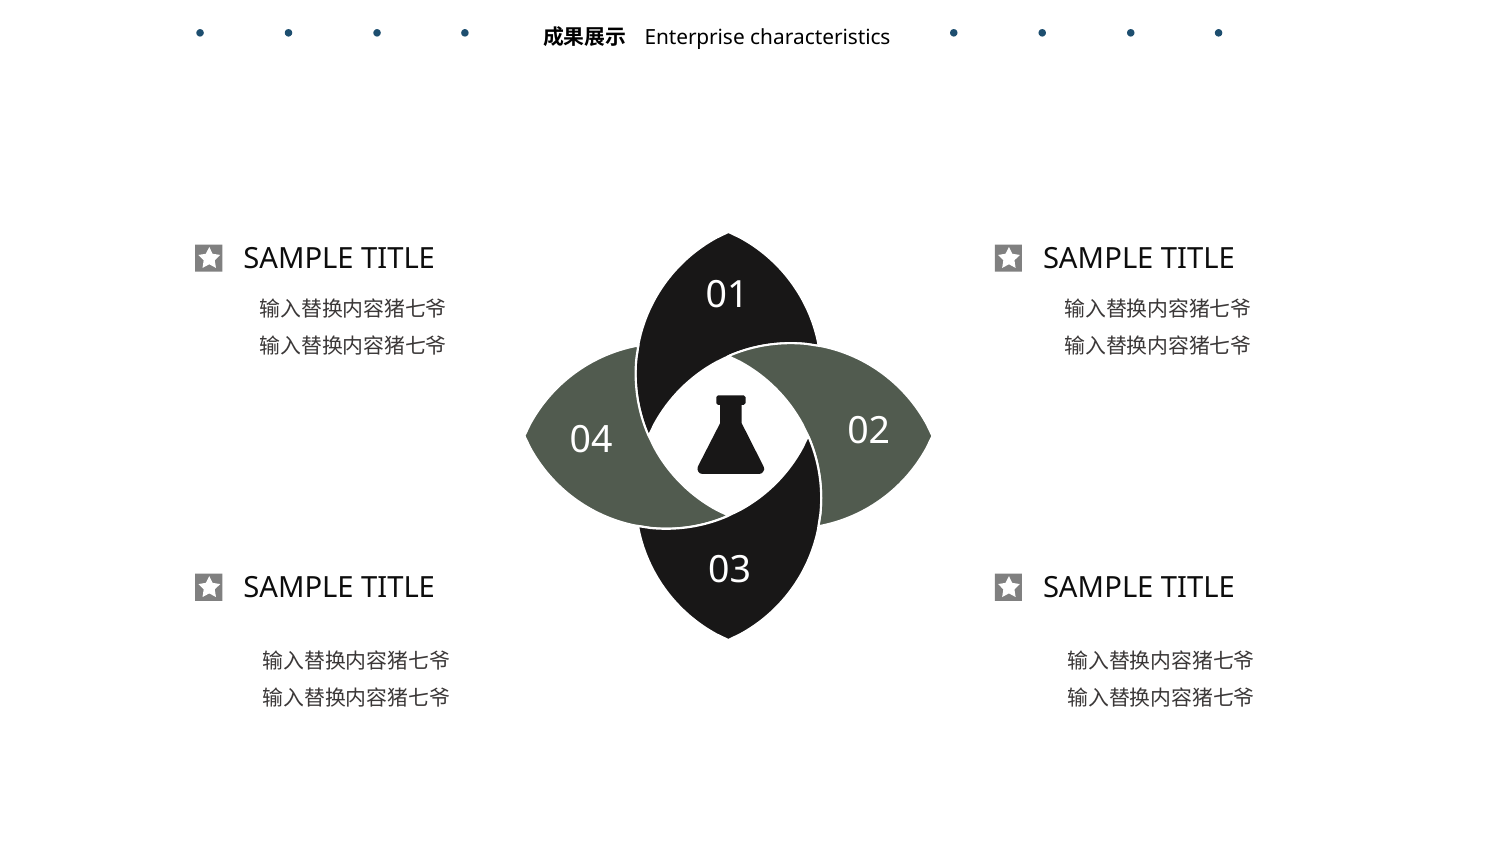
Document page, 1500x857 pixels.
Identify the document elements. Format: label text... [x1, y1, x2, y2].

text_box [1213, 27, 1224, 38]
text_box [994, 231, 1253, 283]
text_box 输入替换内容猪七爷 输入替换内容猪七爷 [195, 639, 518, 718]
text_box 04 [523, 344, 728, 527]
text_box [1125, 27, 1136, 38]
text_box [195, 561, 453, 612]
text_box 成果展示 [528, 16, 629, 57]
text_box [283, 27, 294, 38]
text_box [994, 561, 1253, 612]
text_box [372, 27, 382, 38]
text_box 02 [726, 342, 934, 527]
text_box 03 [636, 433, 823, 642]
text_box [948, 27, 959, 38]
text_box [1037, 27, 1048, 38]
text_box Enterprise characteristics [629, 16, 917, 57]
text_box 输入替换内容猪七爷 输入替换内容猪七爷 [1000, 639, 1323, 718]
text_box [195, 231, 453, 283]
text_box 01 [637, 230, 820, 436]
text_box 输入替换内容猪七爷 输入替换内容猪七爷 [191, 287, 515, 366]
text_box [195, 27, 205, 38]
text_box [697, 395, 765, 474]
text_box [460, 27, 470, 38]
text_box 输入替换内容猪七爷 输入替换内容猪七爷 [996, 287, 1319, 366]
